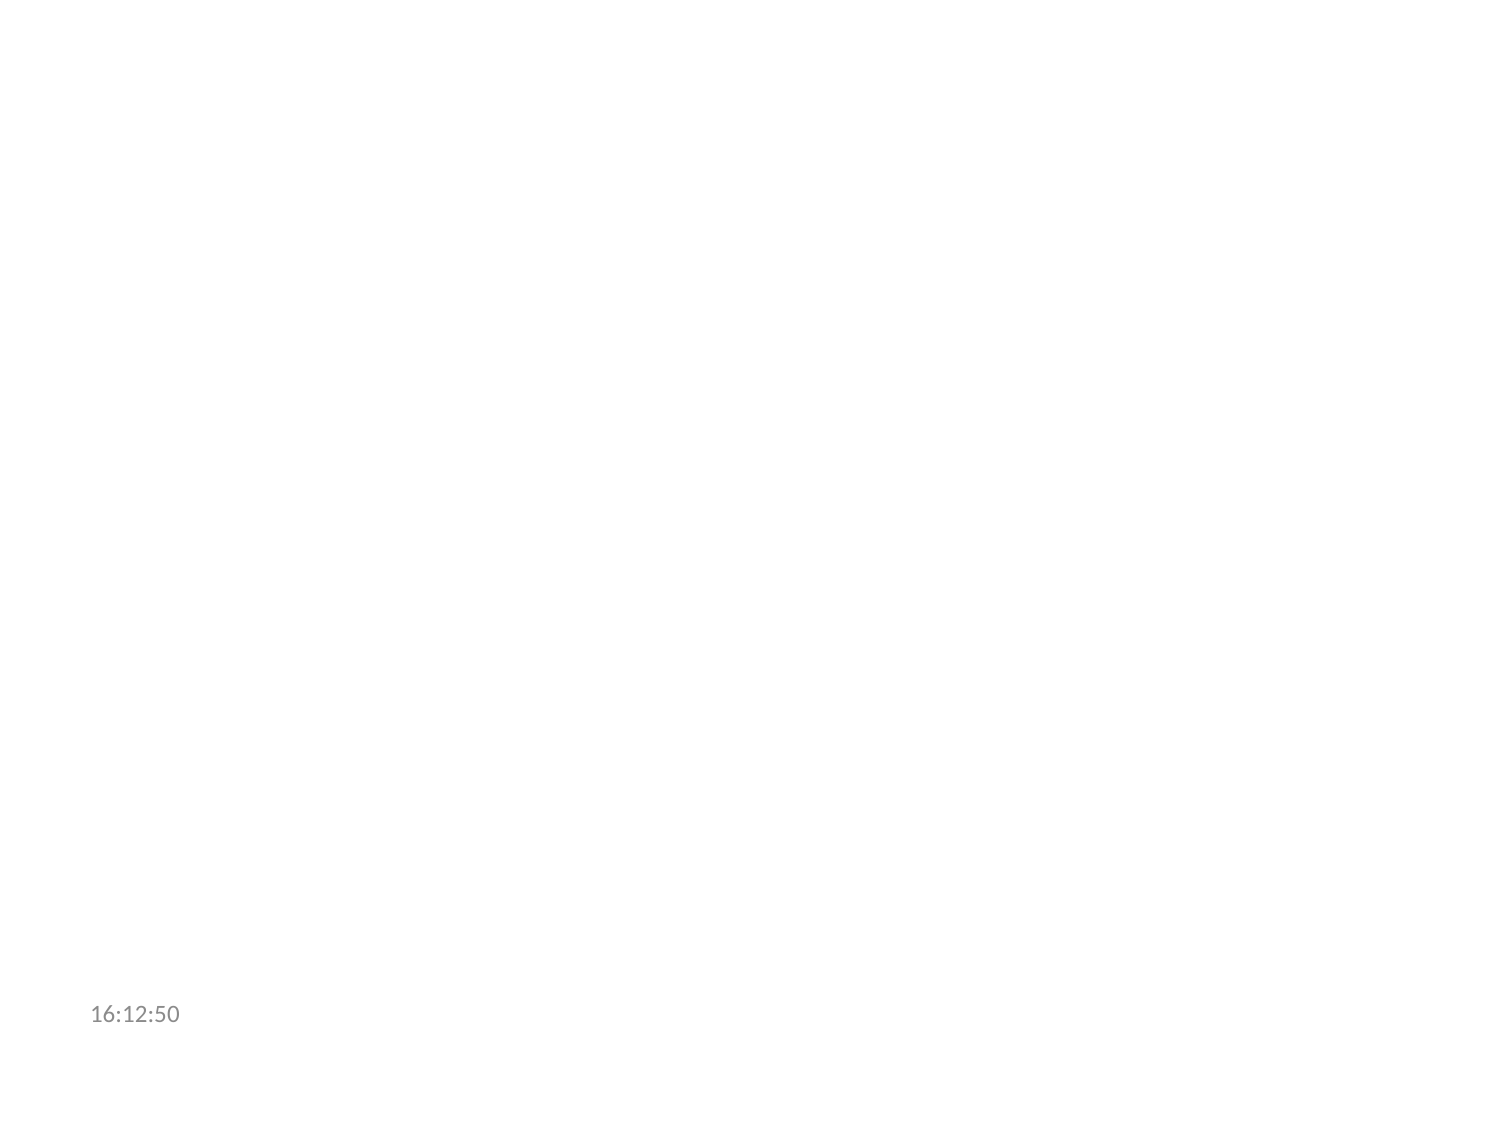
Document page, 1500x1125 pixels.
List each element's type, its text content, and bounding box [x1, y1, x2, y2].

text_box 15:35:09 [75, 982, 425, 1043]
